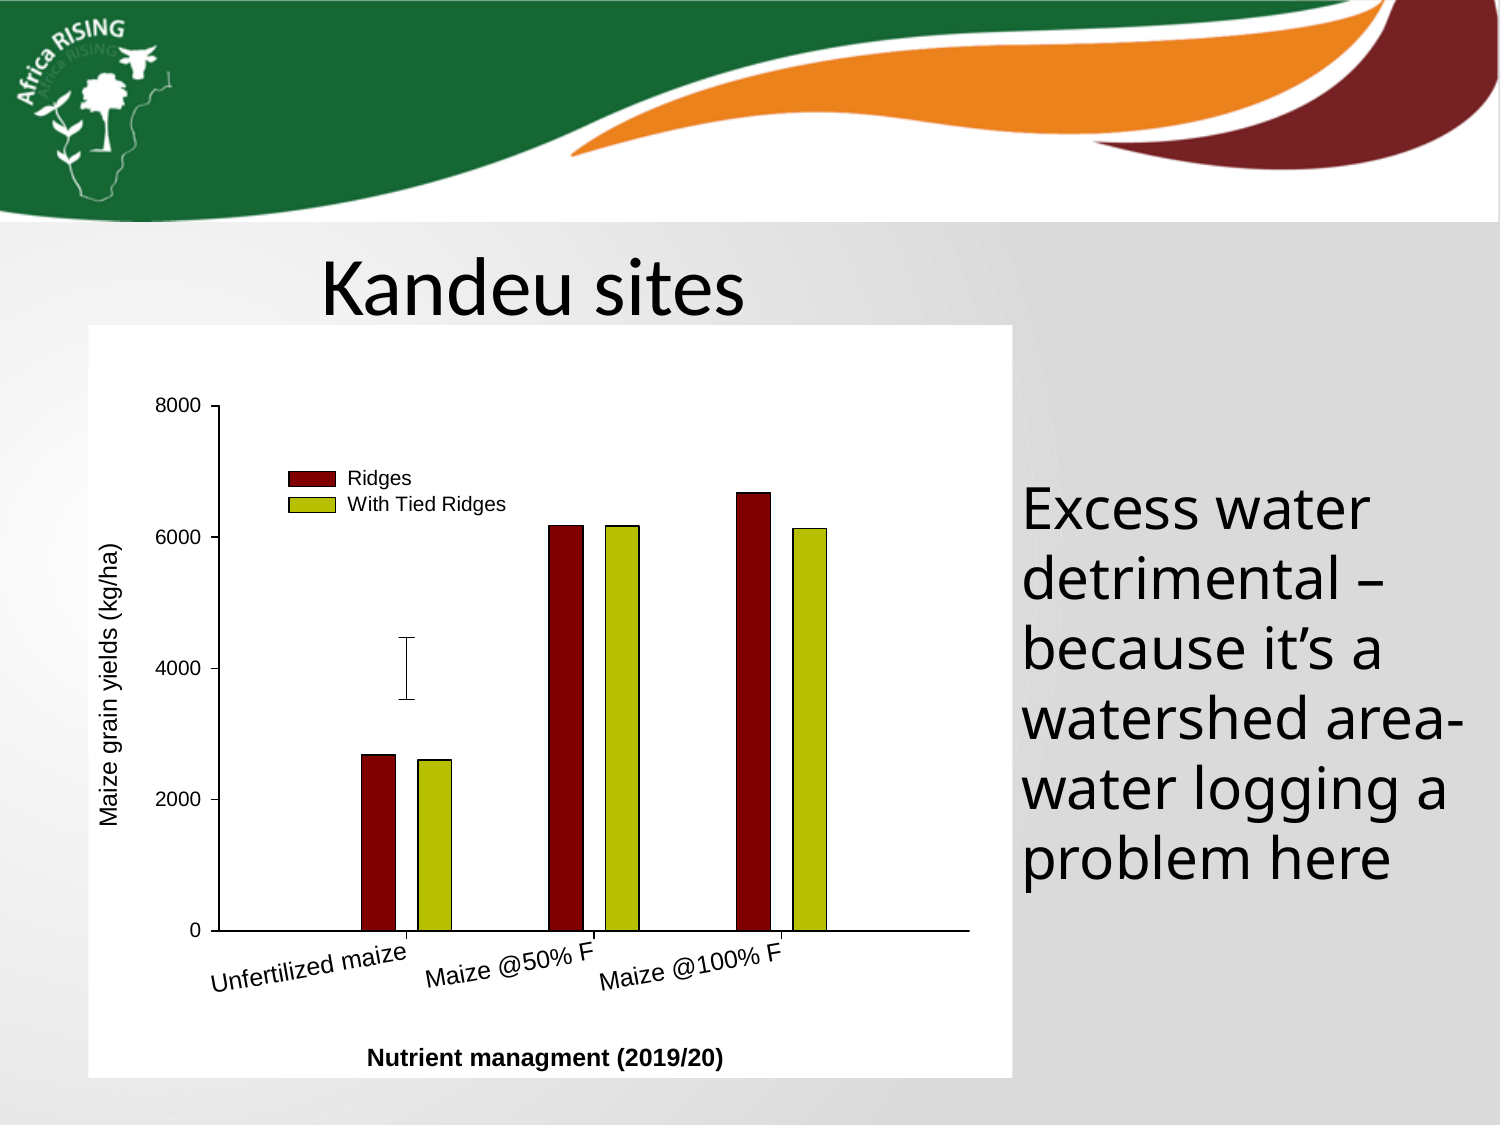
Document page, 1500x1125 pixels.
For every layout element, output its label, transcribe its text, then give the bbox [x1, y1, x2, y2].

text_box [87, 324, 1013, 1078]
text_box Kandeu sites [306, 224, 969, 317]
list Excess water detrimental – because it’s a watershed area- water logging a problem here [1023, 463, 1500, 939]
picture [0, 0, 1499, 222]
